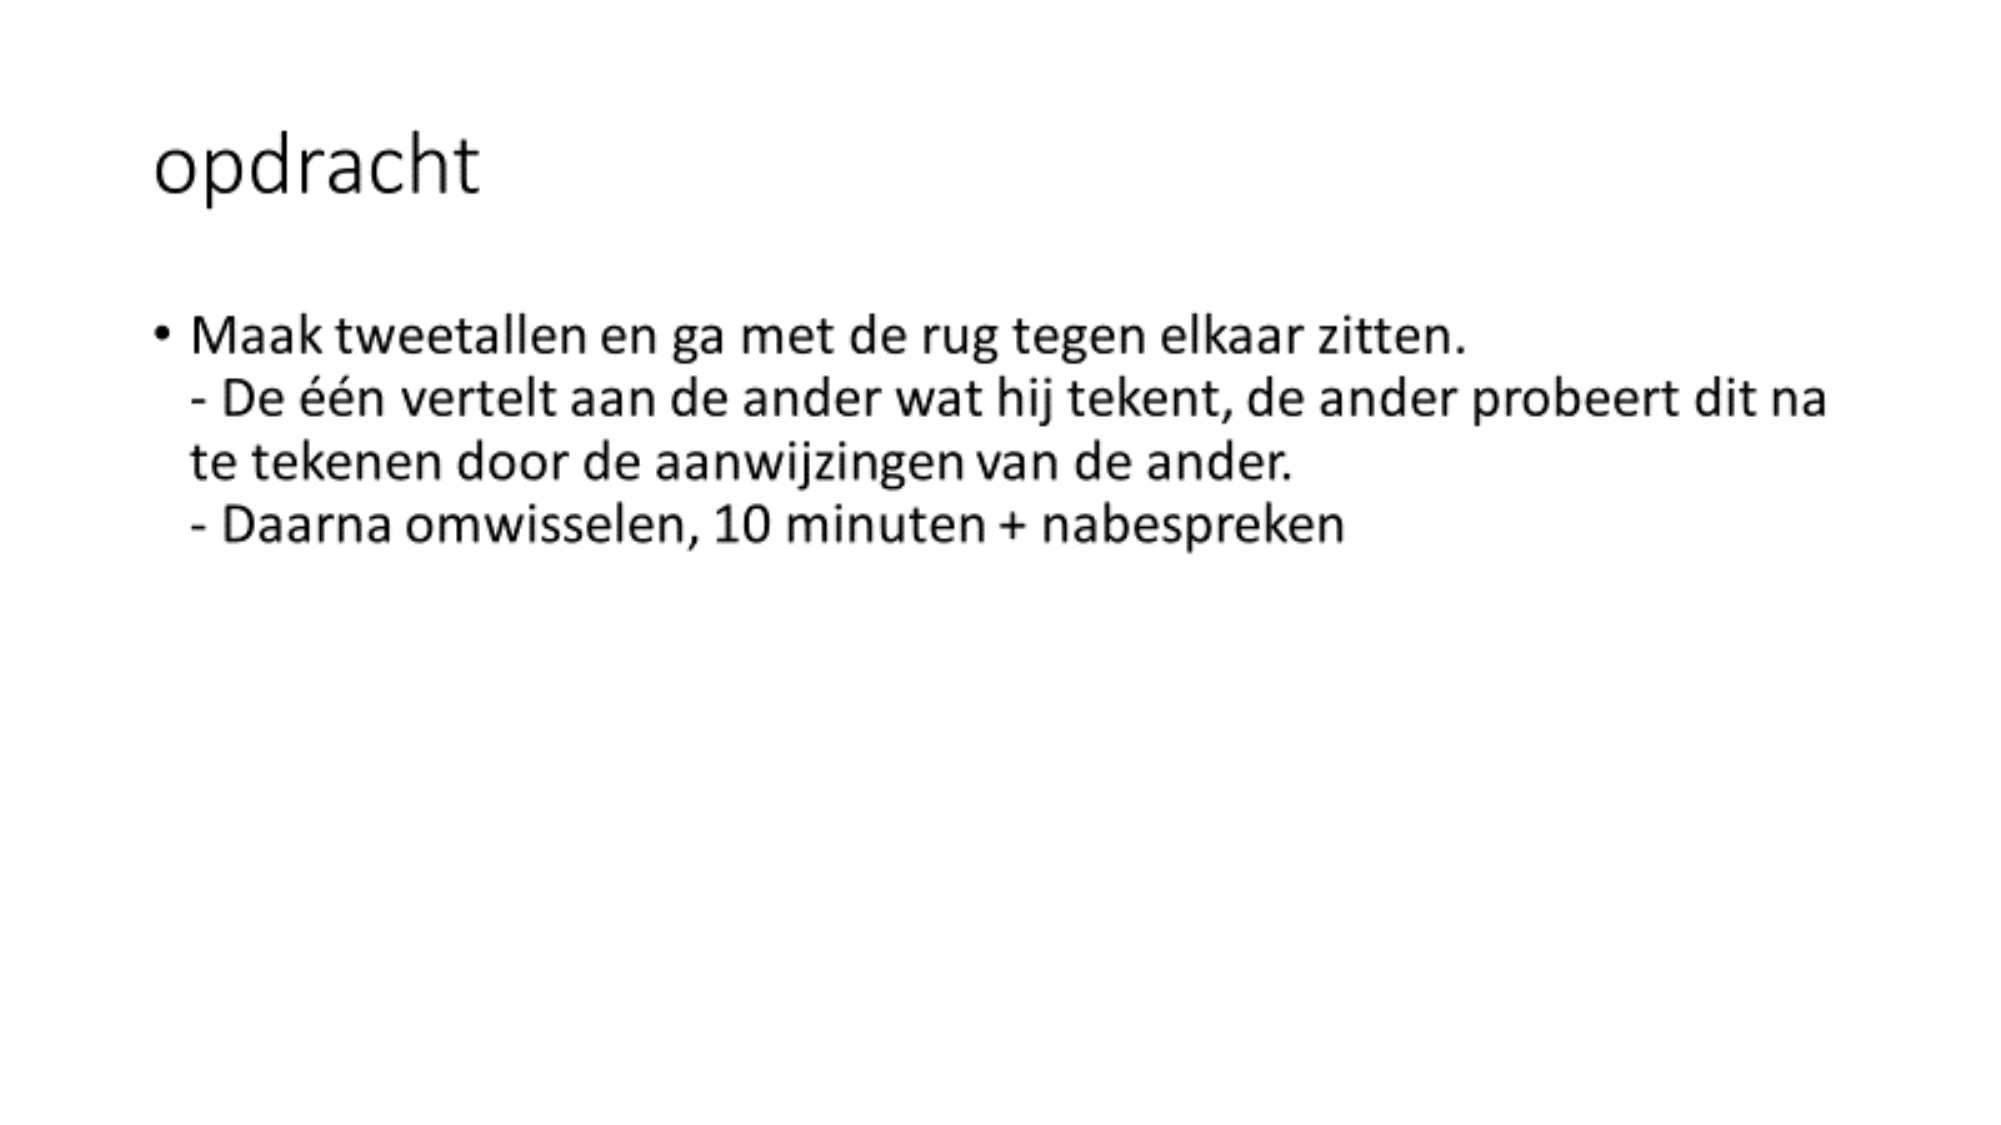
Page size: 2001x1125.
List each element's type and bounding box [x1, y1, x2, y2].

list [0, 0, 2000, 1125]
